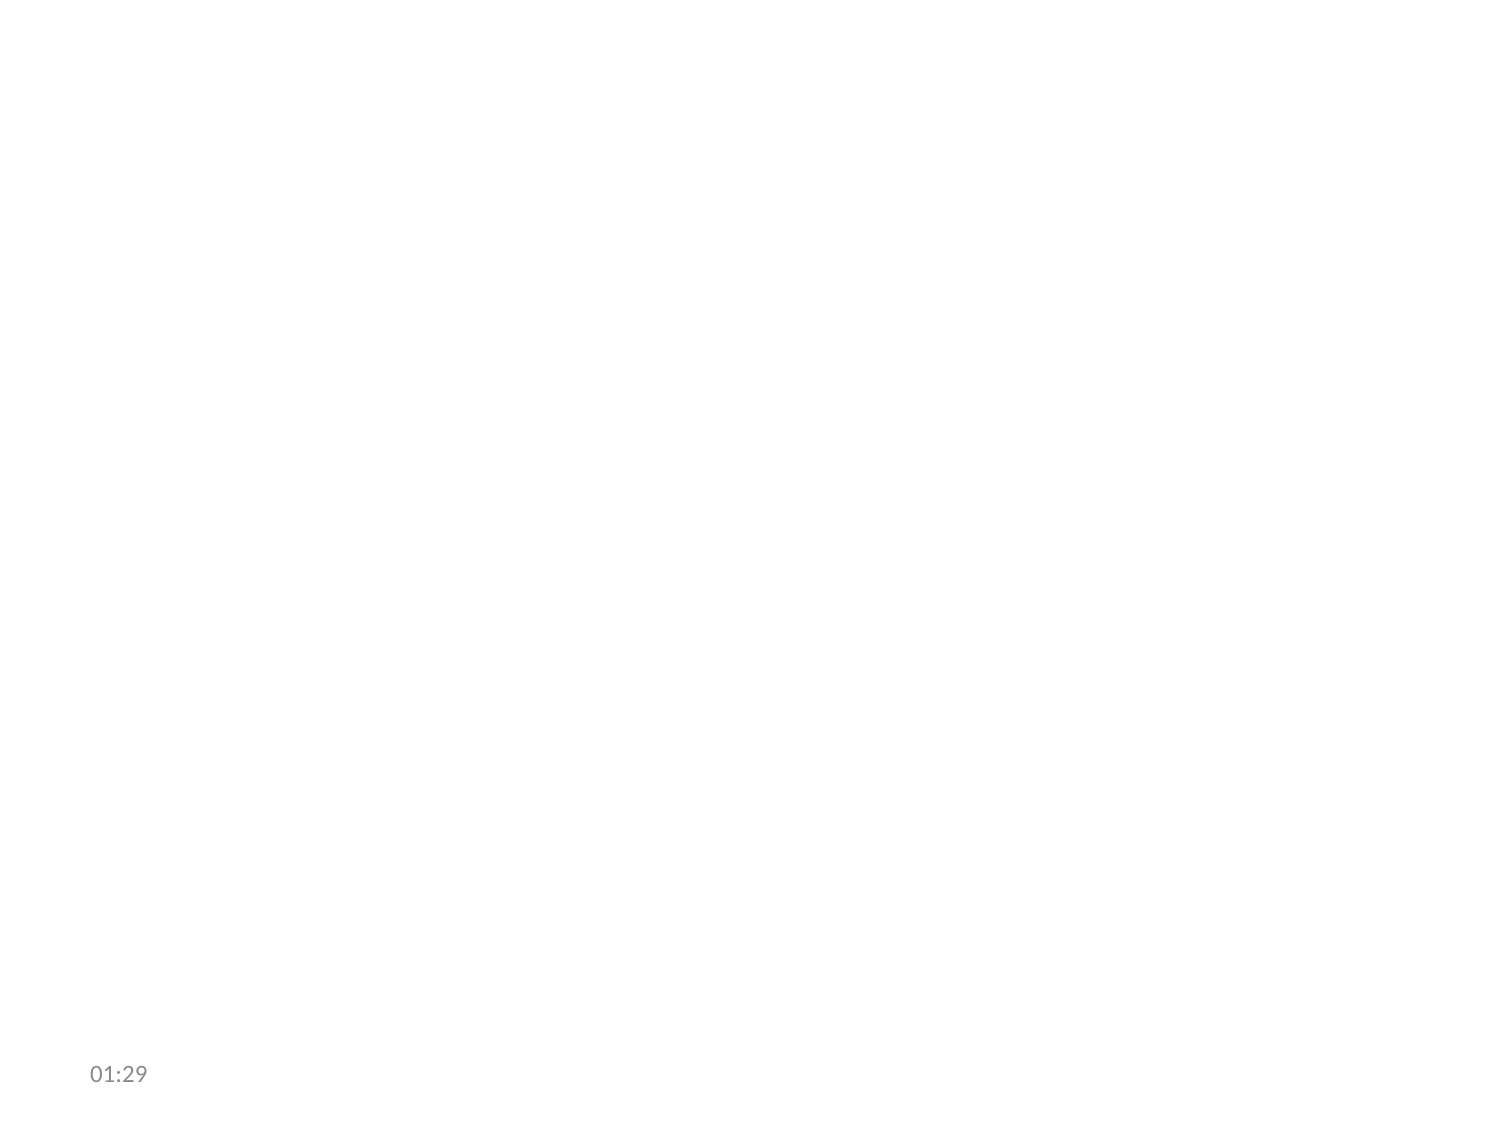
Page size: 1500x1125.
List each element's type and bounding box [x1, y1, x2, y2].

slide_number [75, 1042, 425, 1103]
